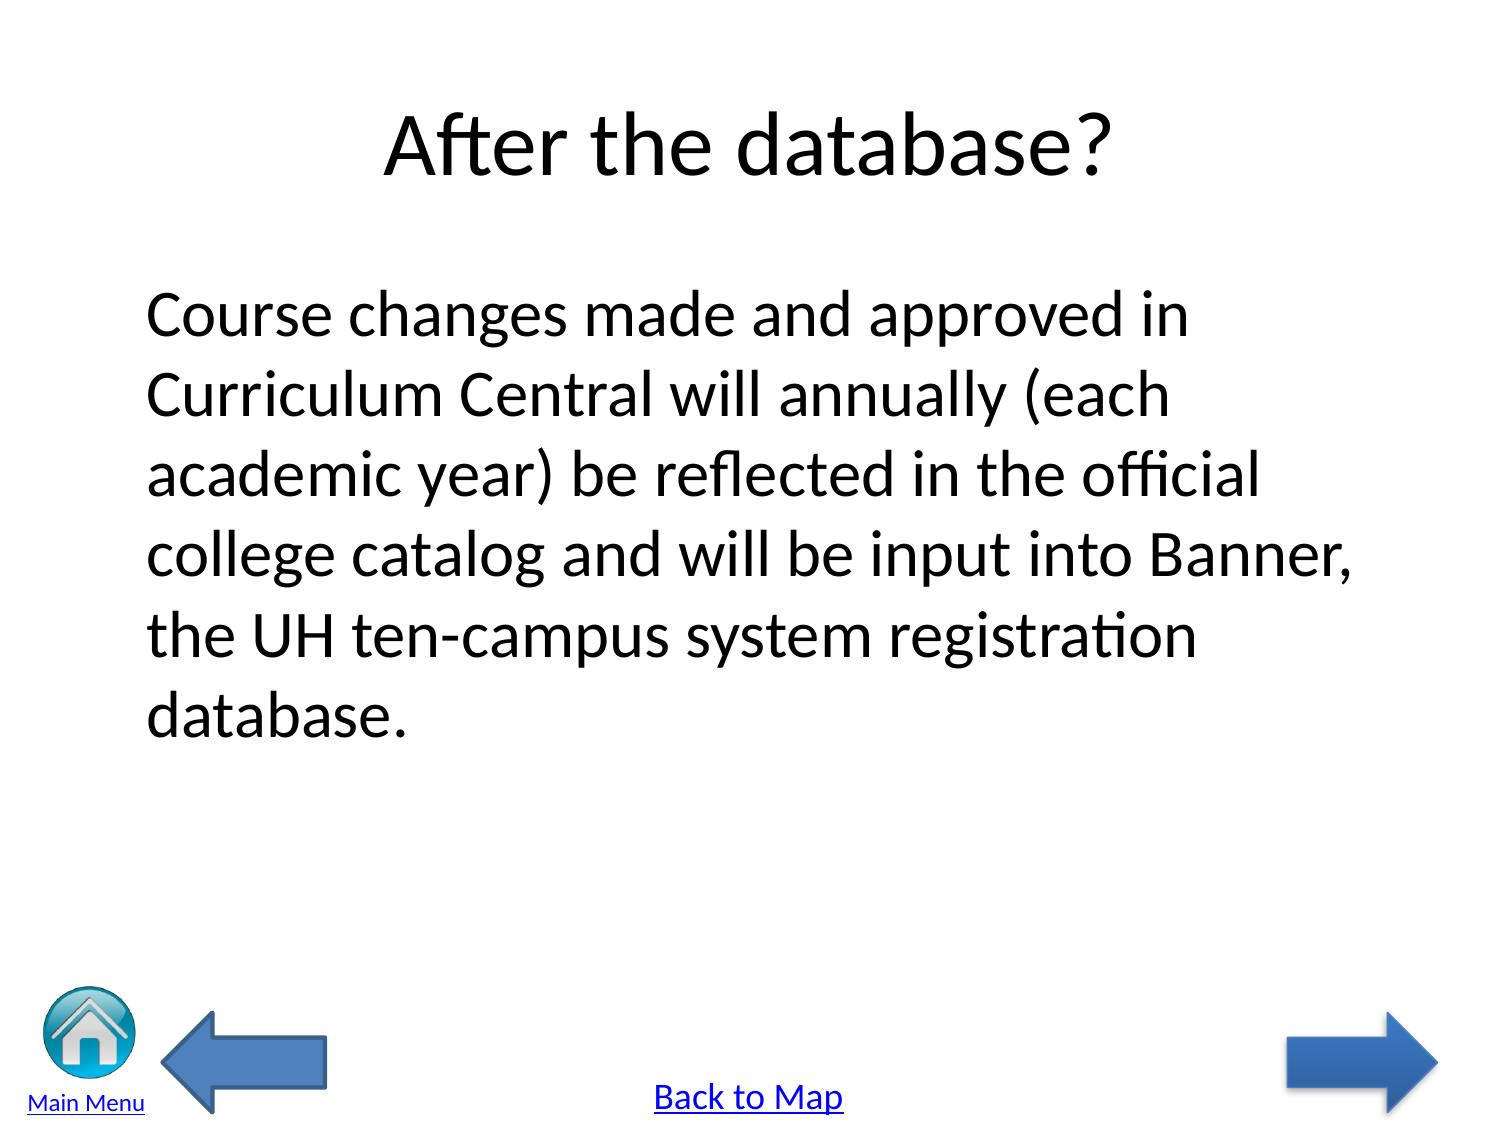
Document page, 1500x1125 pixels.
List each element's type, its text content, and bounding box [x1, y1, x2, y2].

text_box Back to Map [638, 1064, 859, 1125]
title After the database? [75, 45, 1425, 233]
list Course changes made and approved in Curriculum Central will annually (each academic year) be reflected in the official college catalog and will be input into Banner, the UH ten-campus system registration database. [75, 262, 1425, 1005]
picture [37, 979, 141, 1083]
